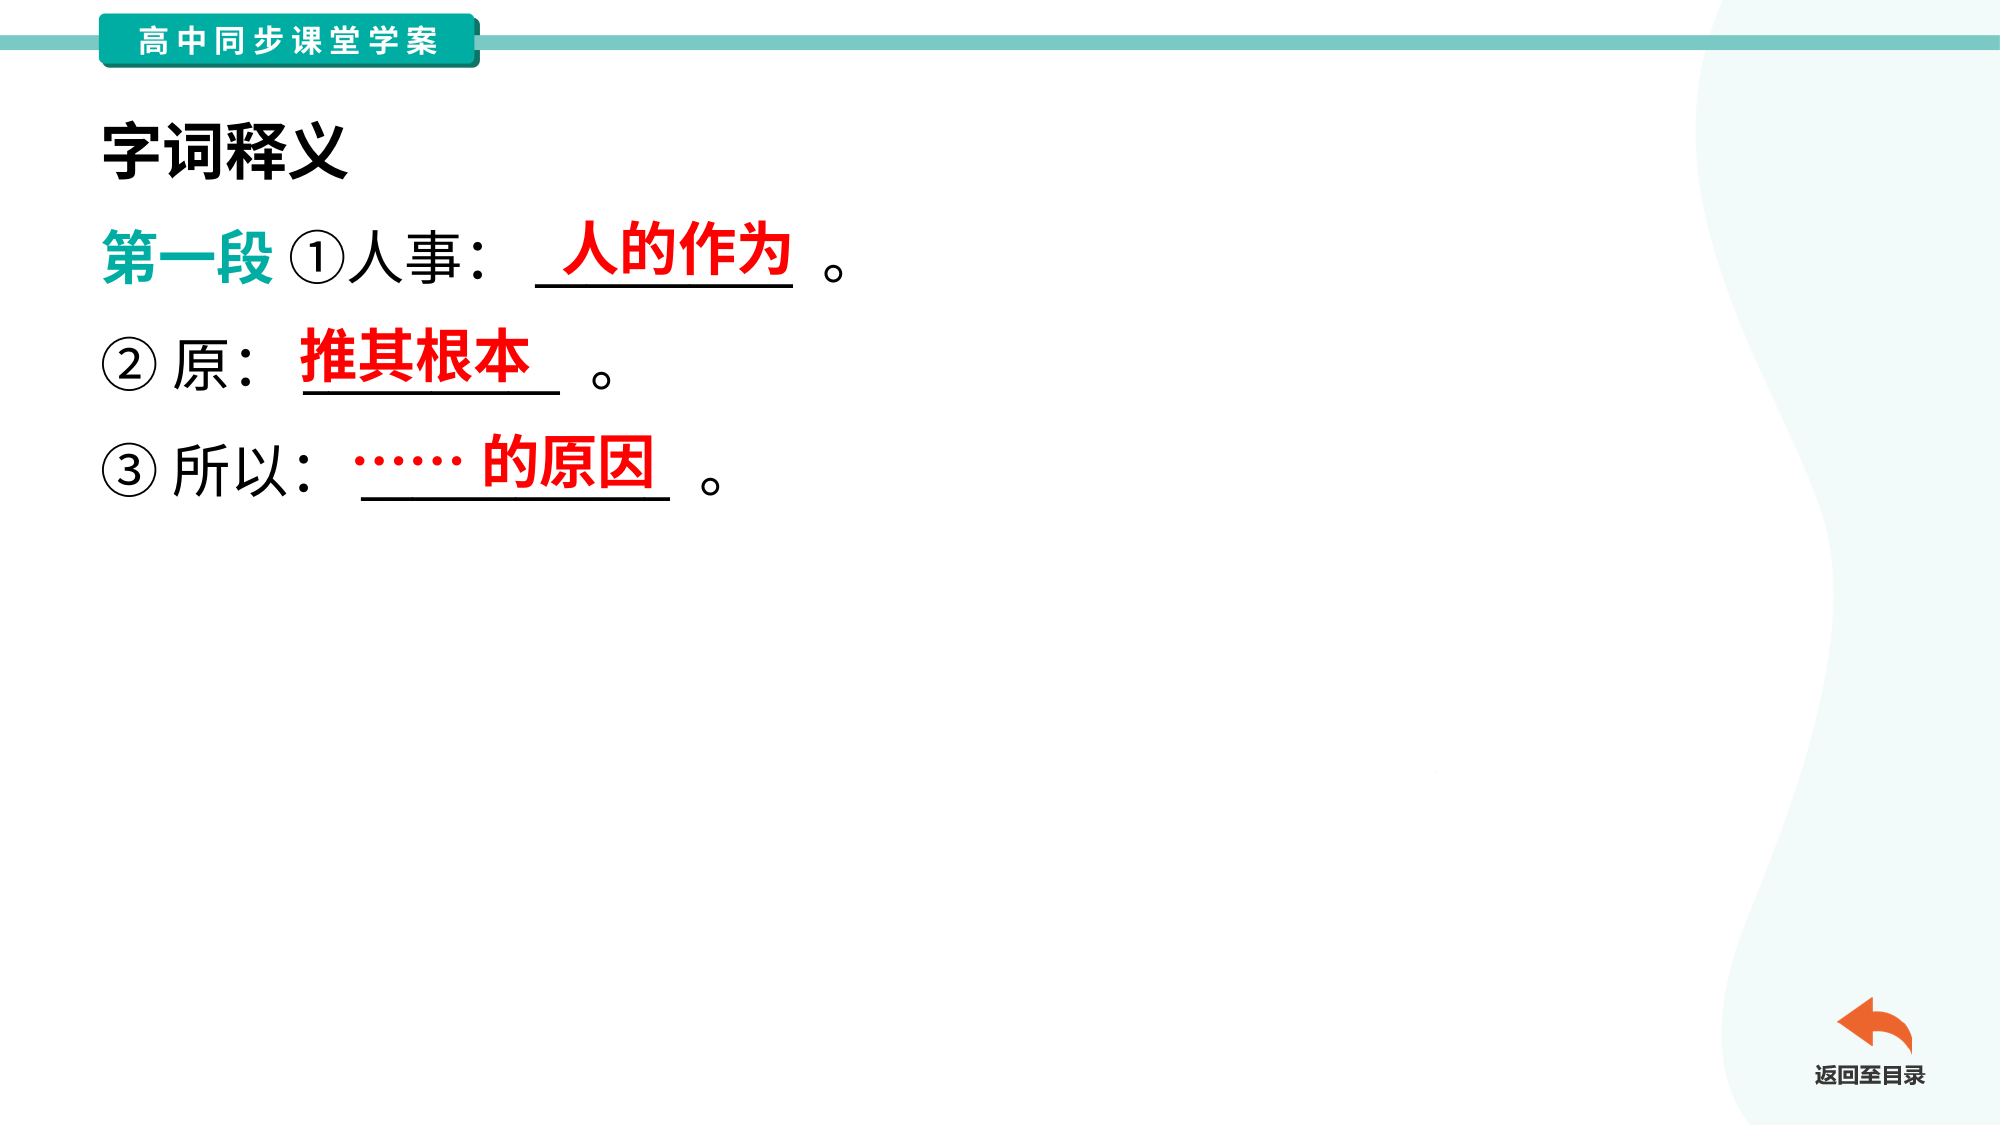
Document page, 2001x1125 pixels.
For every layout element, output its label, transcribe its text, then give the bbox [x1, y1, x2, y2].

text_box 字词释义 [100, 76, 1899, 185]
text_box 人的作为 [539, 180, 817, 283]
text_box 推其根本 [277, 286, 554, 389]
picture [0, 0, 2000, 1125]
text_box 第一段 ①人事：__________ 。 ②原：__________ 。 ③所以：____________ 。 [100, 185, 1899, 505]
text_box ……的原因 [335, 392, 671, 496]
